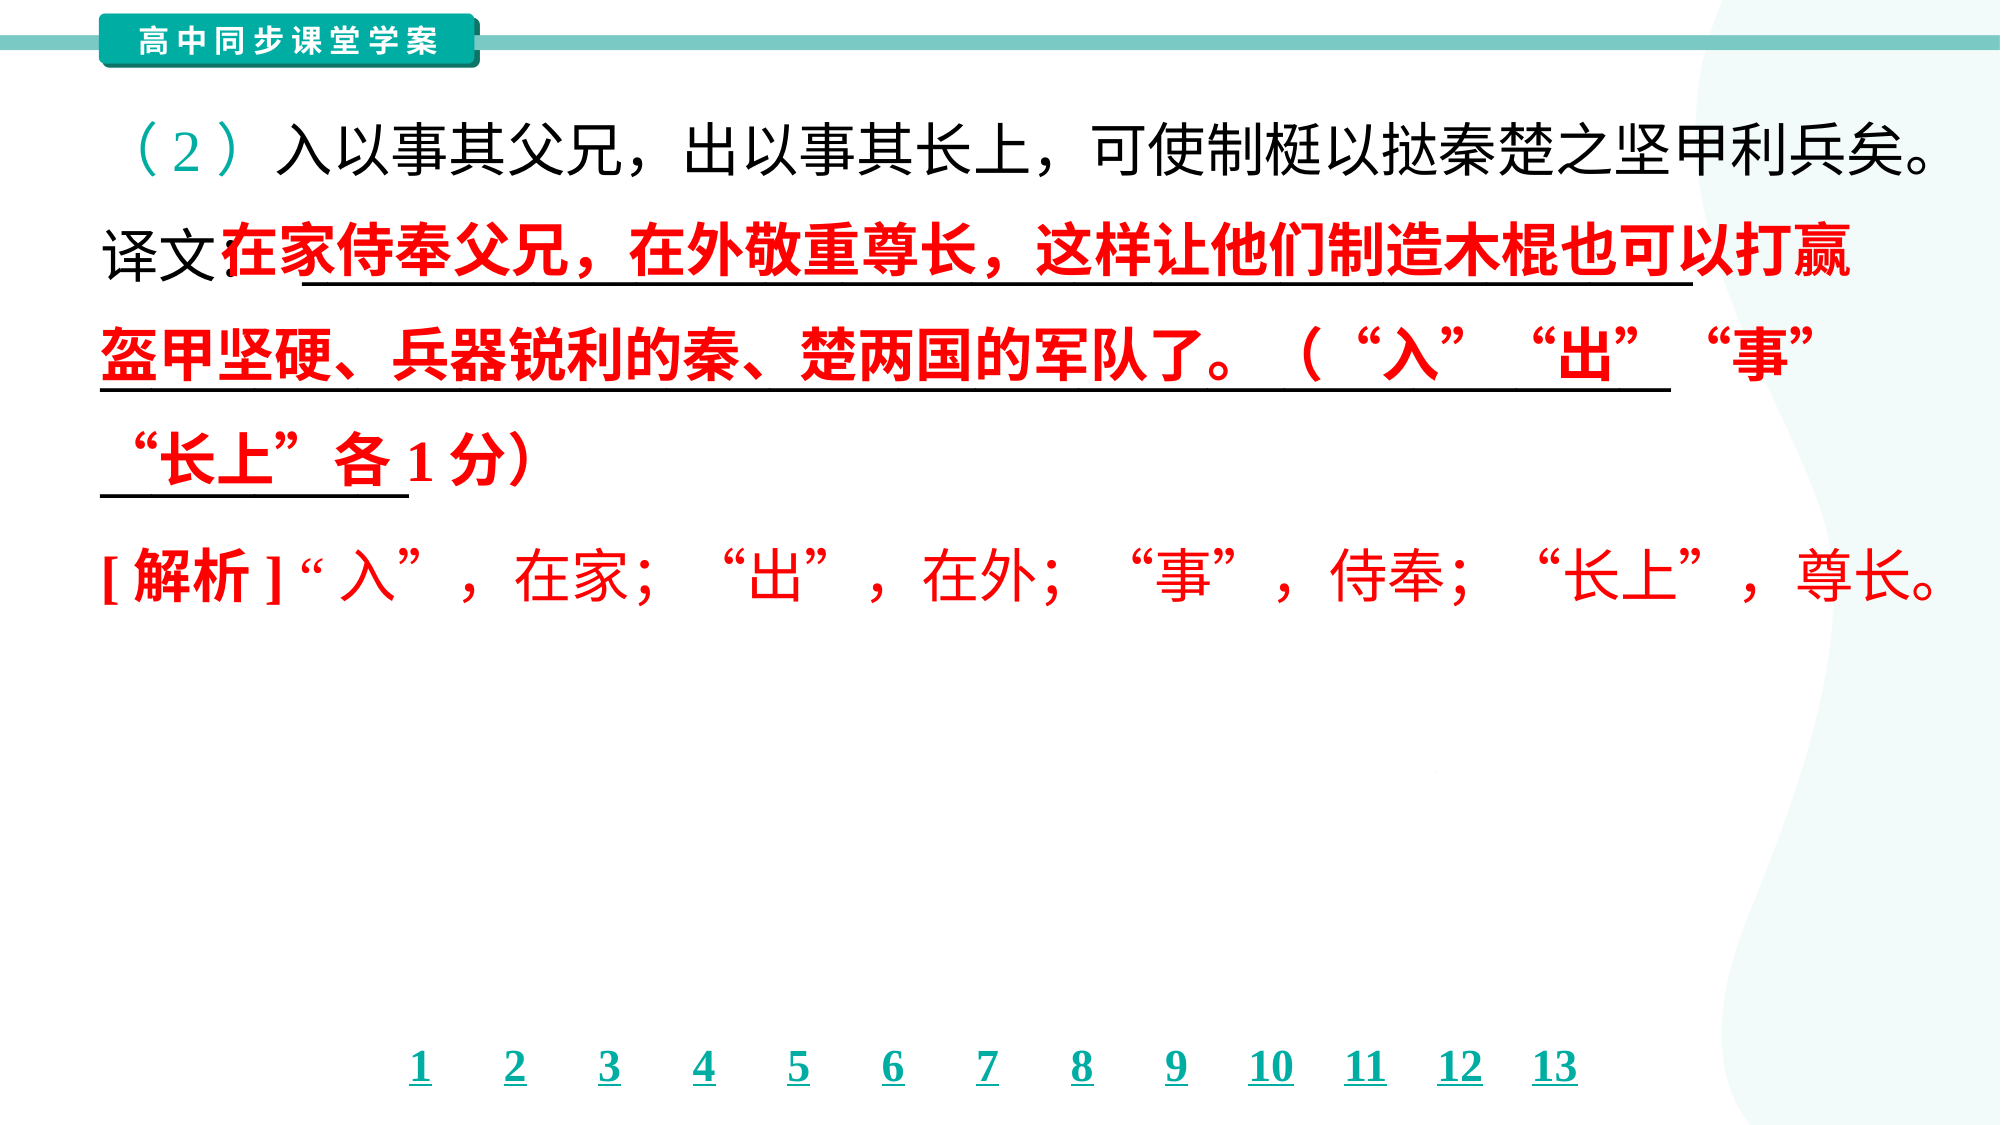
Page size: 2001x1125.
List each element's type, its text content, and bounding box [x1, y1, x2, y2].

text_box [解析] “入”，在家；“出”，在外；“事”，侍奉；“长上”，尊长。 [100, 506, 1899, 609]
text_box （2）入以事其父兄，出以事其长上，可使制梃以挞秦楚之坚甲利兵矣。 译文： ______________________________________________________ _____________________________________________________________ ____________ [100, 493, 1899, 502]
picture [0, 0, 2000, 1125]
text_box （2）入以事其父兄，出以事其长上，可使制梃以挞秦楚之坚甲利兵矣。 译文： ______________________________________________________ _____________________________________________________________ ____________ [100, 76, 1899, 177]
text_box 在家侍奉父兄，在外敬重尊长，这样让他们制造木棍也可以打赢盔甲坚硬、兵器锐利的秦、楚两国的军队了。（“入”“出”“事”“长上”各1分） [100, 177, 1899, 493]
